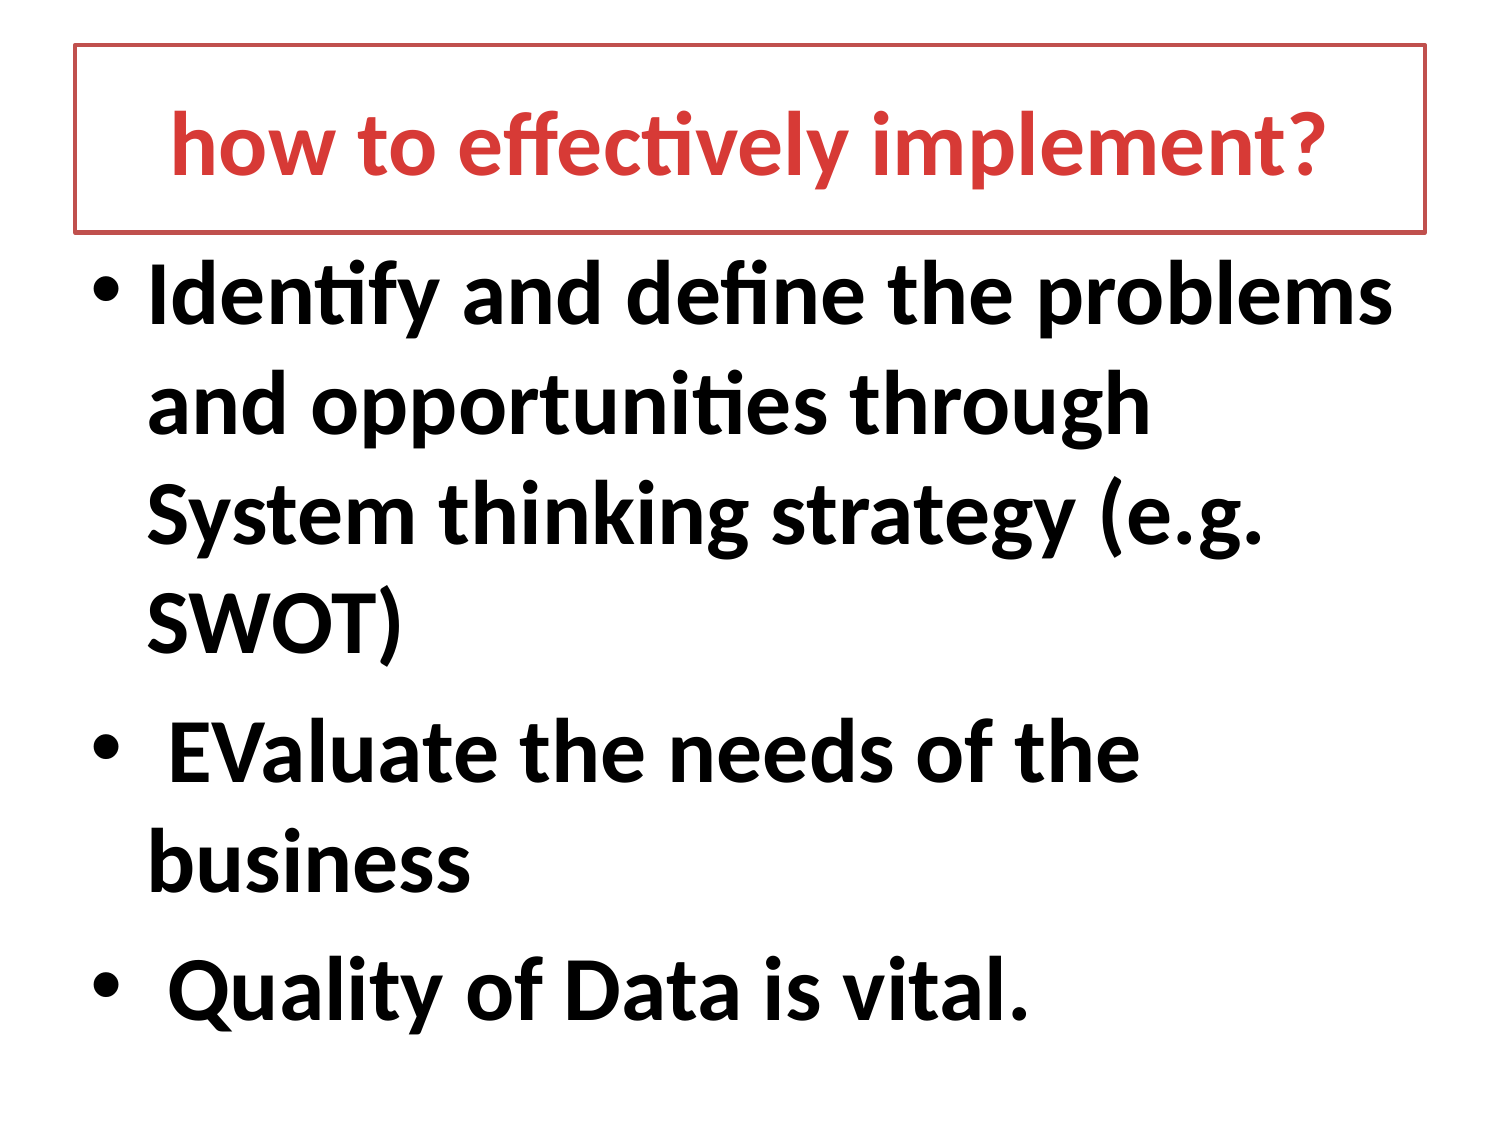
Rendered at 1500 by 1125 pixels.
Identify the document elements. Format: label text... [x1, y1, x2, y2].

list Identify and define the problems and opportunities through System thinking strategy (e.g. SWOT) EValuate the needs of the business Quality of Data is vital. [75, 224, 1425, 1063]
title how to effectively implement? [73, 43, 1427, 235]
